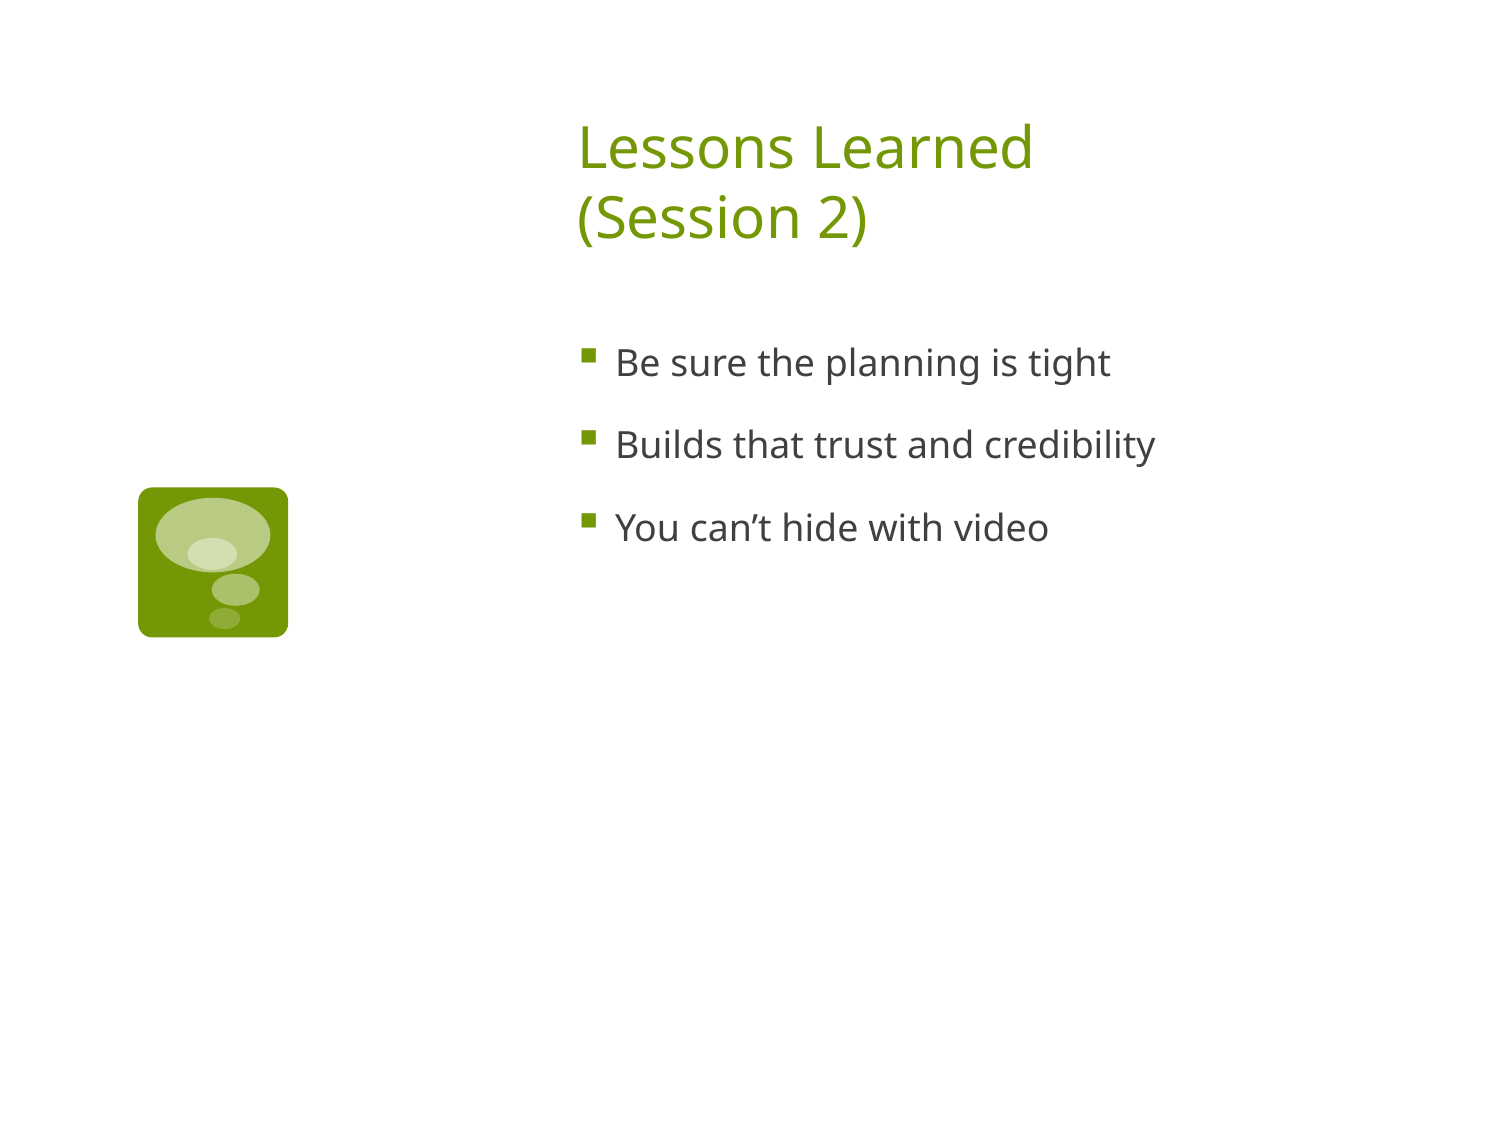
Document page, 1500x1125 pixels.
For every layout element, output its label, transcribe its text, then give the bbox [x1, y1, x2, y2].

list Be sure the planning is tight Builds that trust and credibility You can’t hide with video [562, 331, 1374, 1005]
title Lessons Learned (Session 2) [562, 112, 1375, 258]
